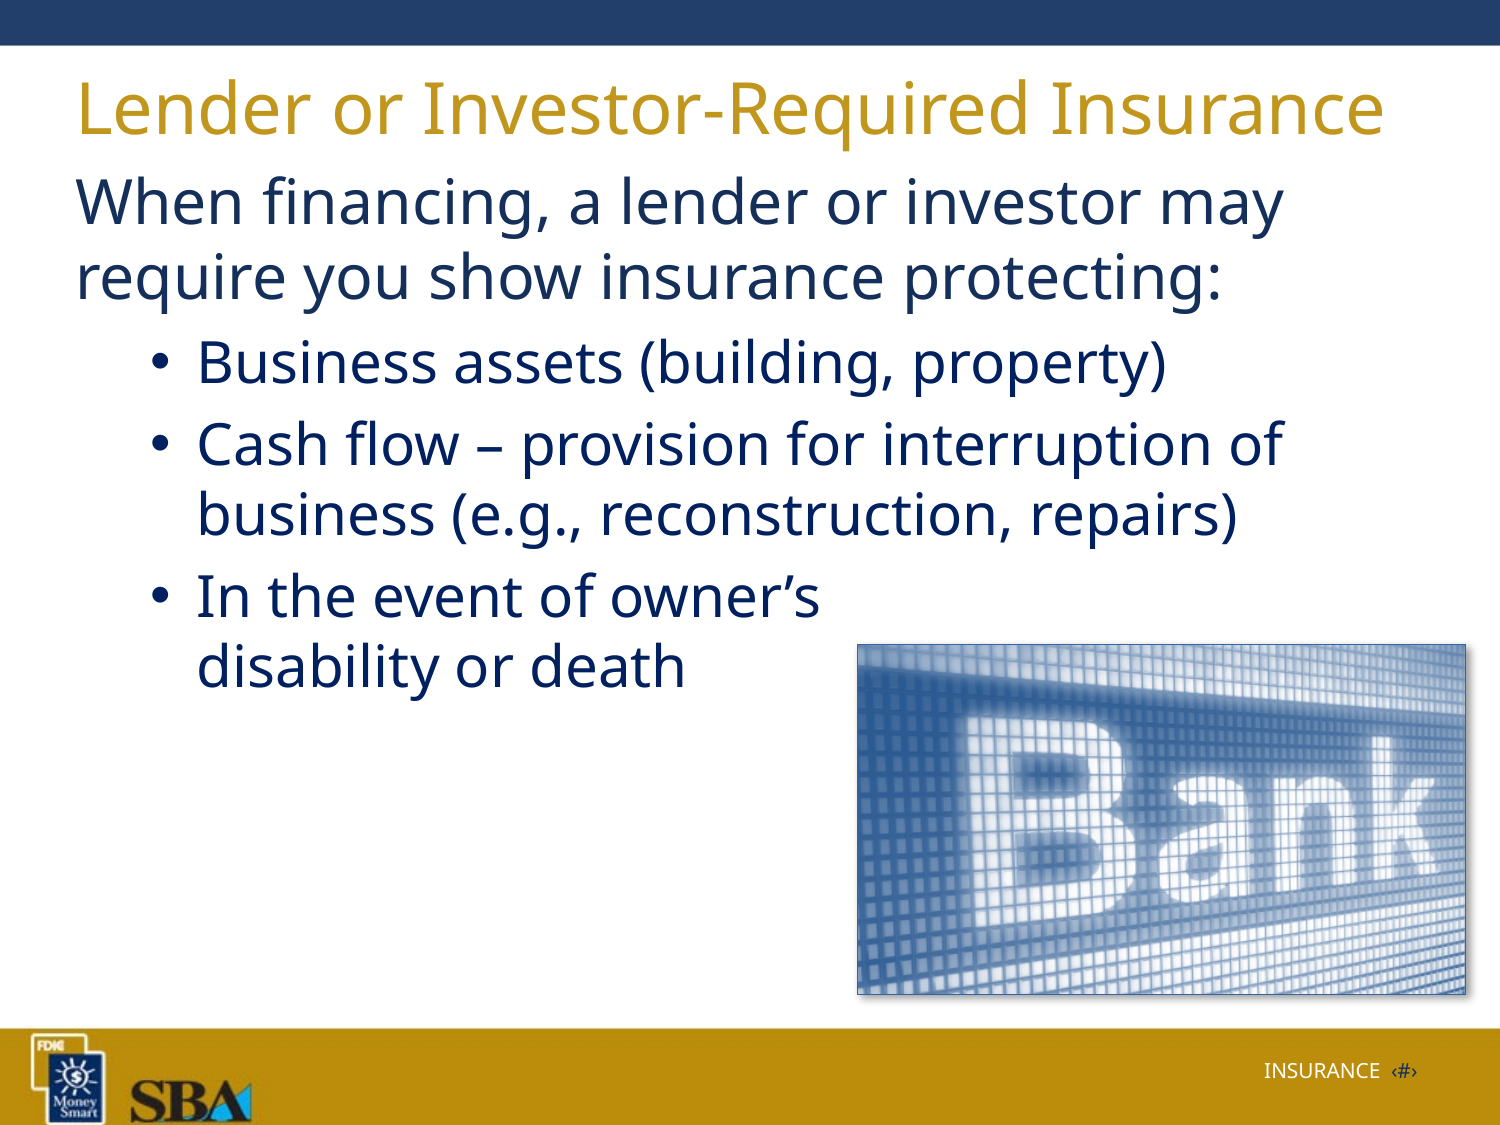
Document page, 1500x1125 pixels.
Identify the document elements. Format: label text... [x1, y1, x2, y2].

picture [0, 0, 1500, 1125]
list When financing, a lender or investor may require you show insurance protecting: Business assets (building, property) Cash flow – provision for interruption of business (e.g., reconstruction, repairs) In the event of owner’s disability or death [74, 161, 1426, 863]
title Lender or Investor-Required Insurance [74, 61, 1500, 163]
